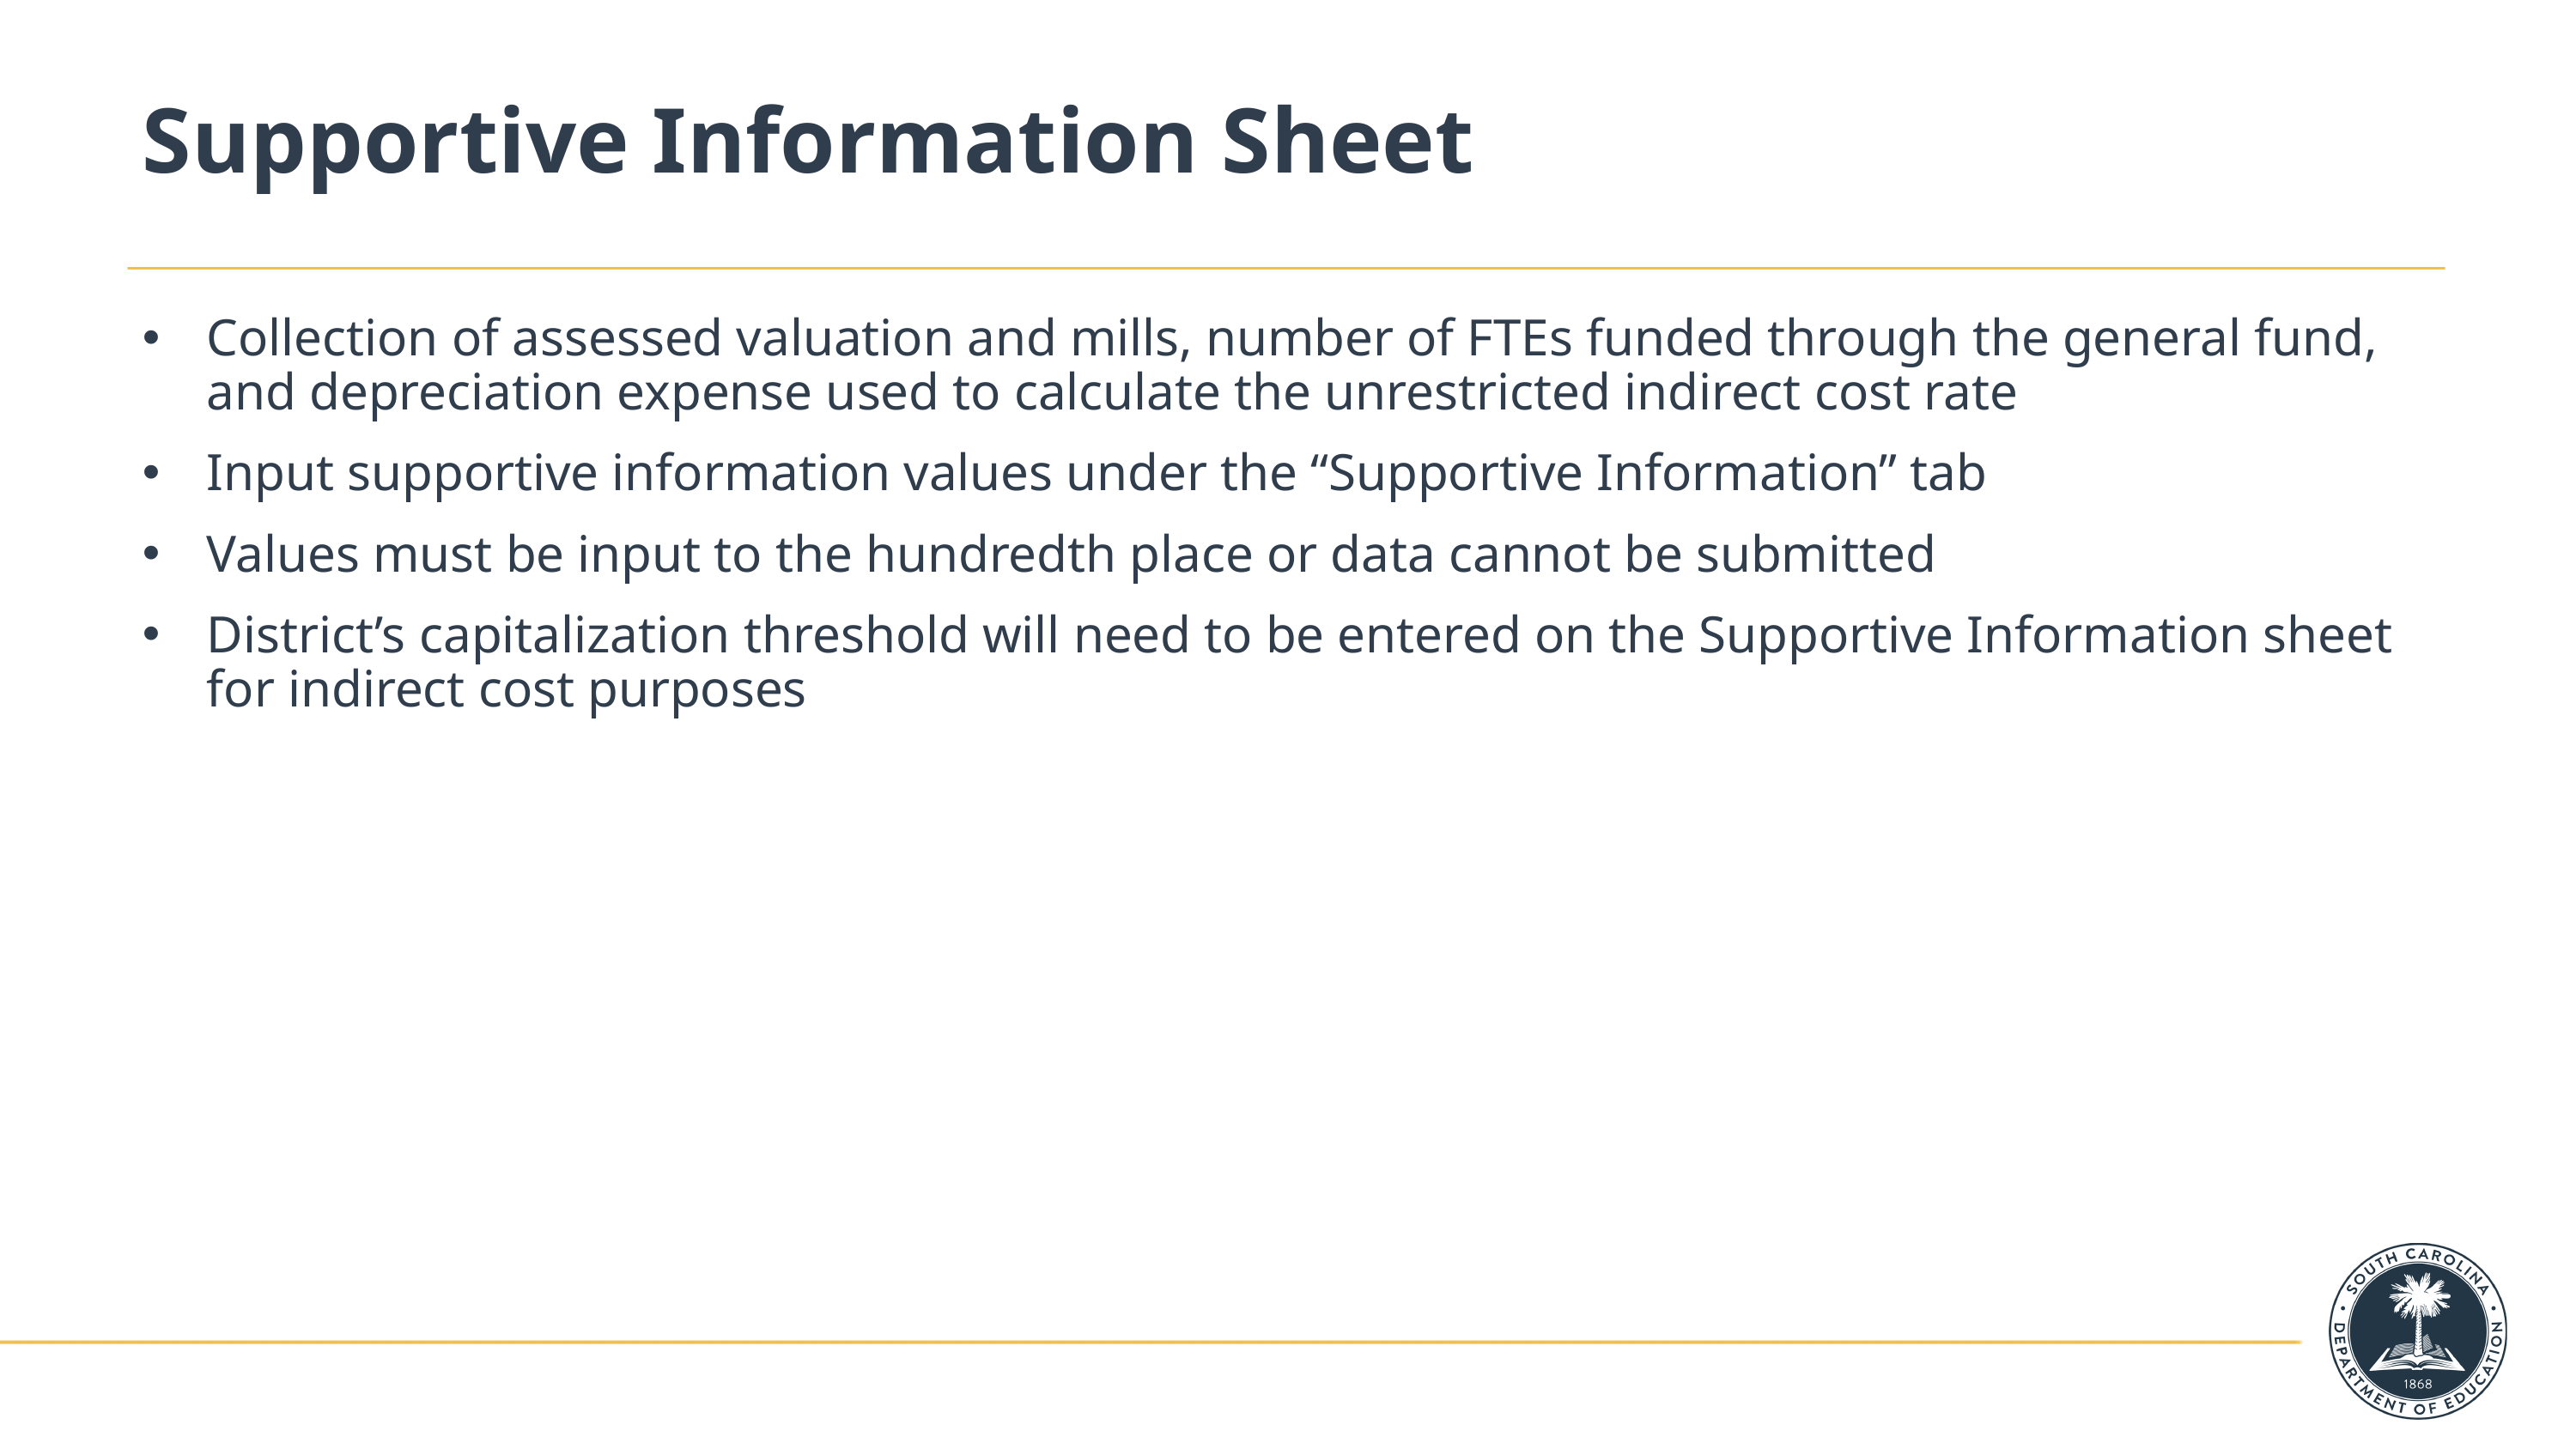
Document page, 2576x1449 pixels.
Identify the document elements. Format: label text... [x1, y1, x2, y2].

title Supportive Information Sheet [129, 76, 2447, 232]
list Collection of assessed valuation and mills, number of FTEs funded through the general fund, and depreciation expense used to calculate the unrestricted indirect cost rate Input supportive information values under the “Supportive Information” tab Values must be input to the hundredth place or data cannot be submitted District’s capitalization threshold will need to be entered on the Supportive Information sheet for indirect cost purposes [129, 306, 2447, 1149]
picture [2329, 1243, 2507, 1420]
